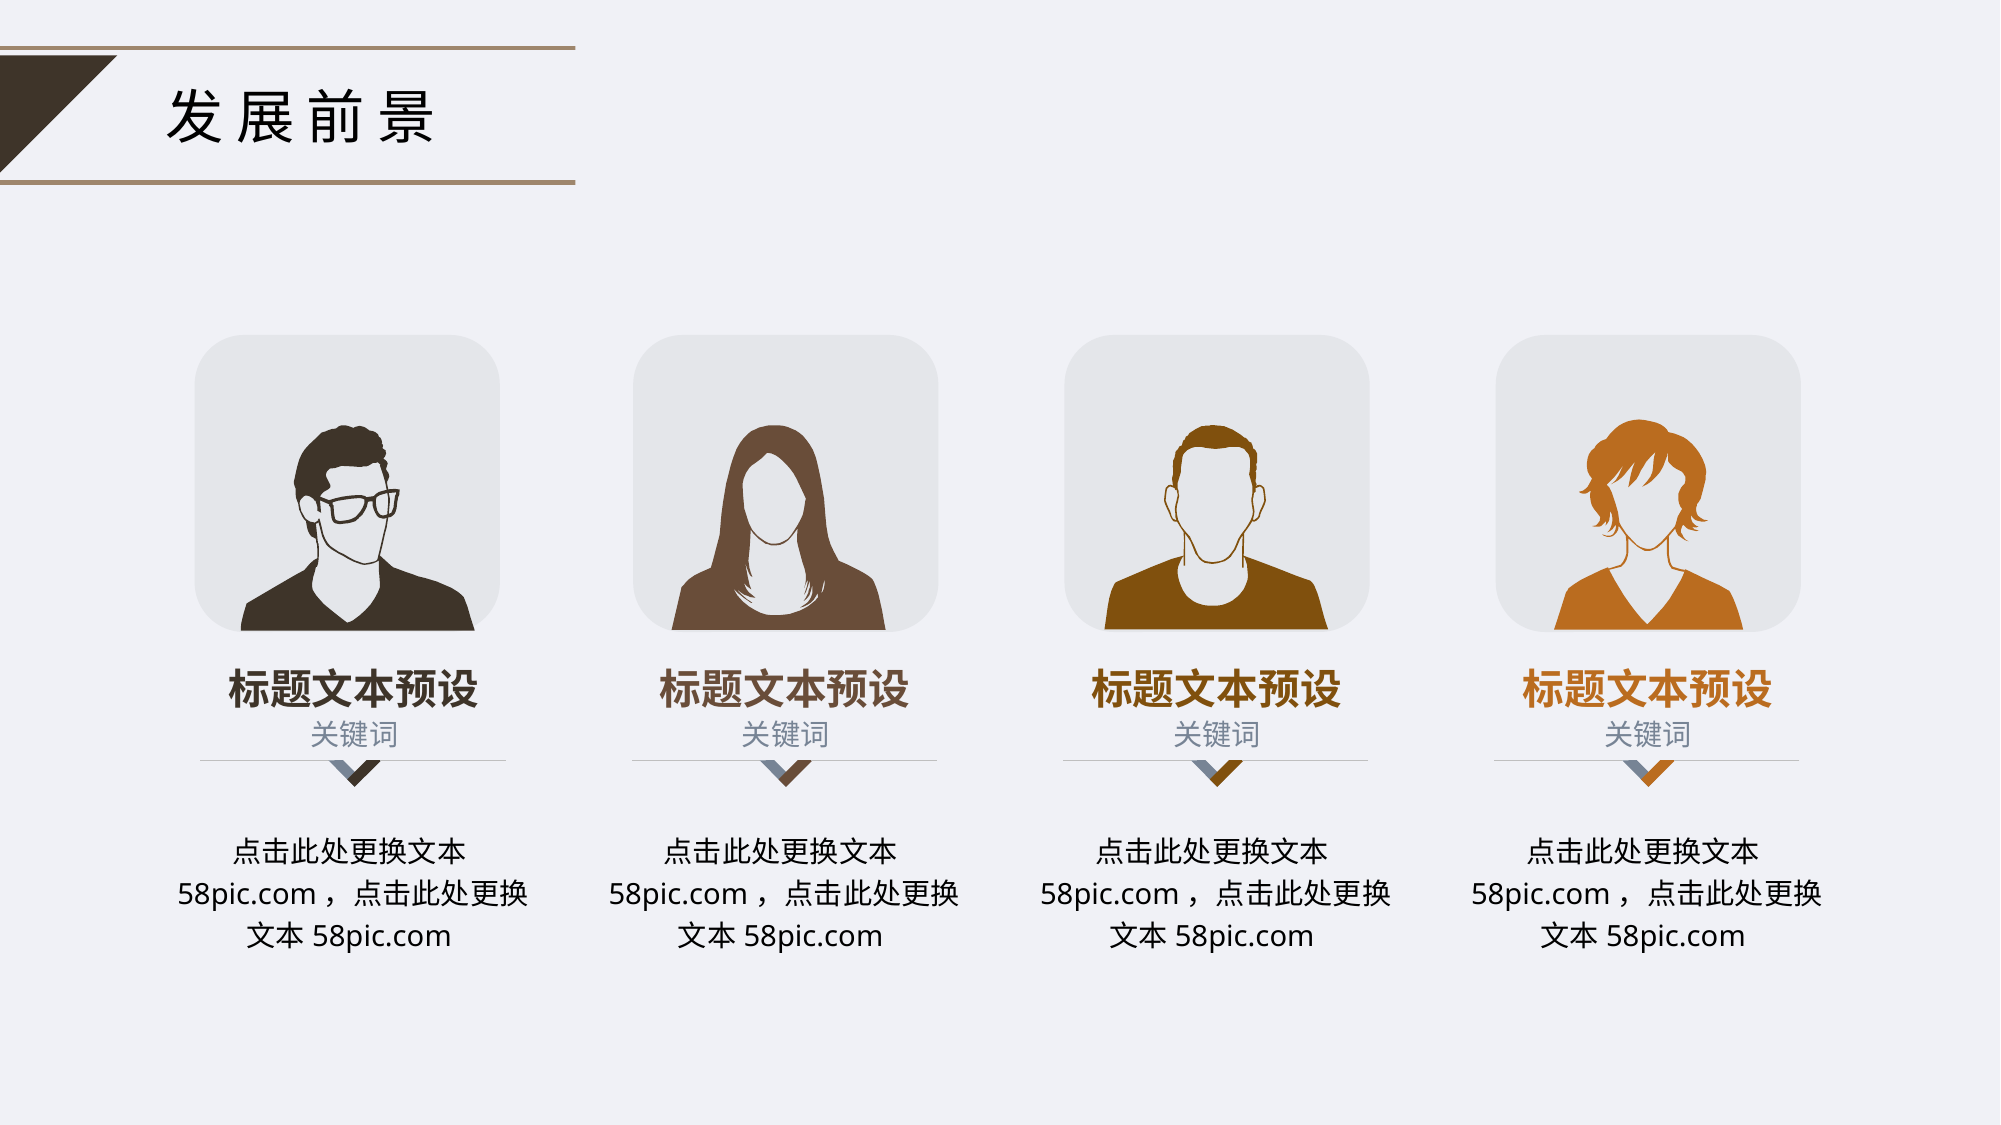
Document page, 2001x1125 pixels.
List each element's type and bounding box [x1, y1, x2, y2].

text_box [155, 334, 1845, 978]
text_box [0, 48, 576, 183]
